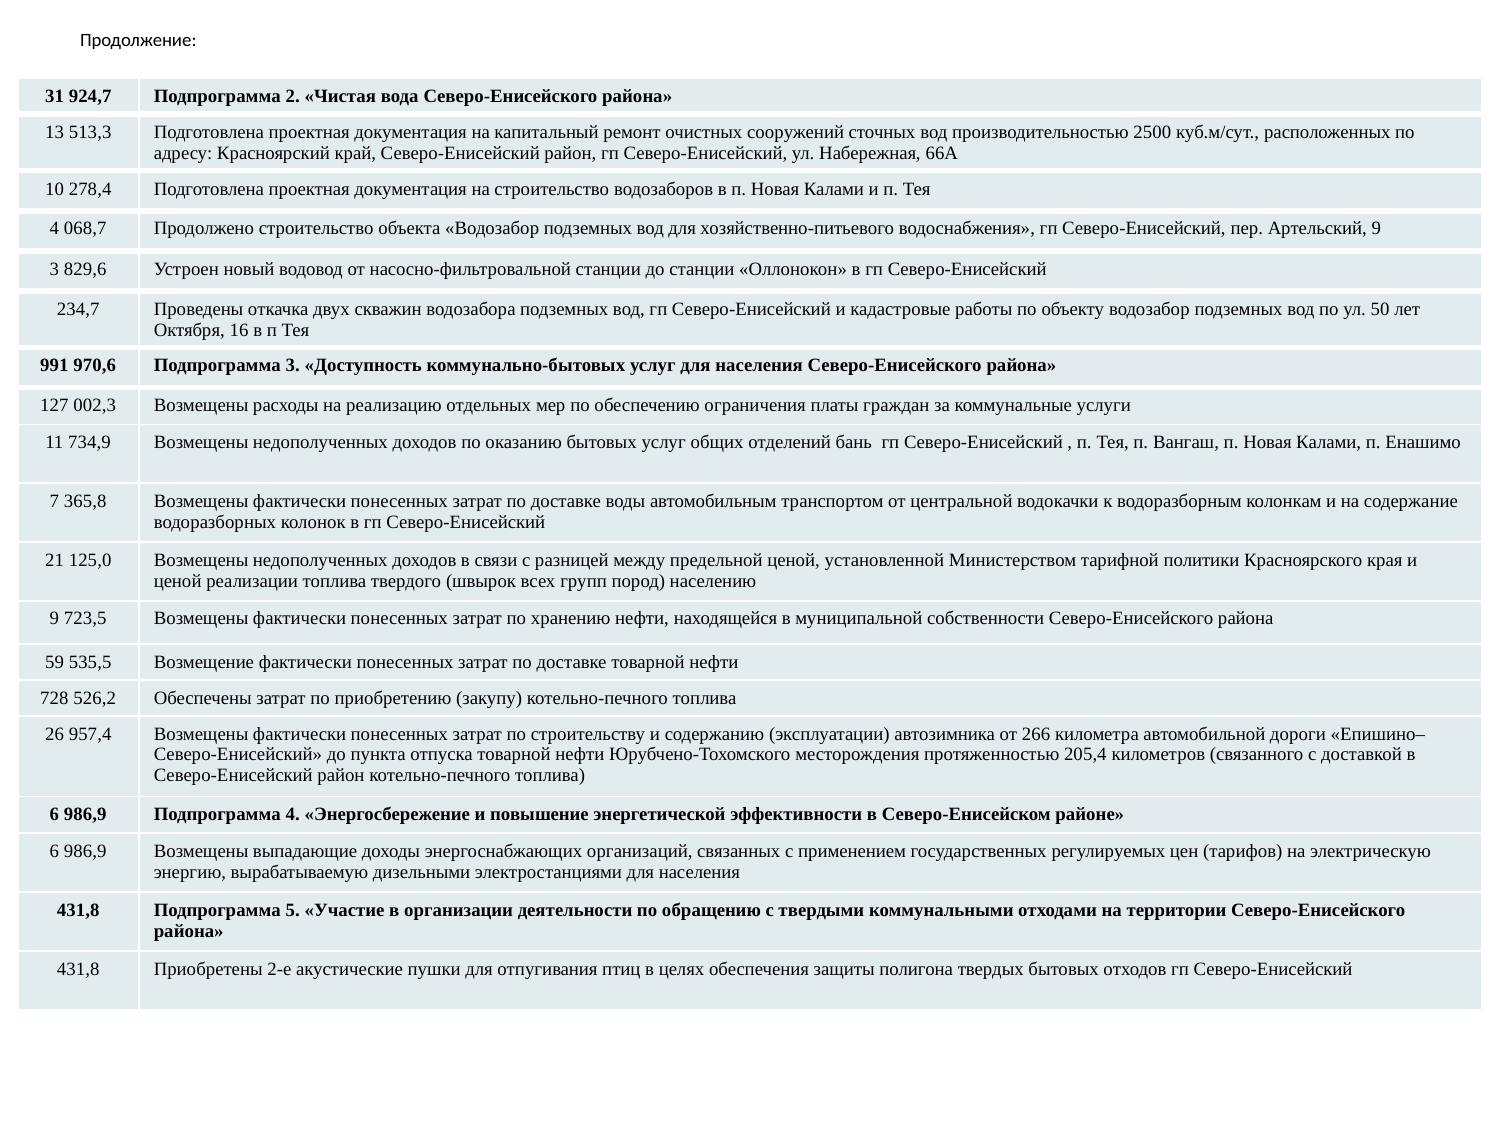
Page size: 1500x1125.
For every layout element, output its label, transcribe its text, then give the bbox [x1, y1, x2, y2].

title Продолжение: [64, 19, 1415, 65]
table_cell Приобретены 2-е акустические пушки для отпугивания птиц в целях обеспечения защиты полигона твердых бытовых отходов гп Северо-Енисейский [140, 952, 1481, 1009]
table_cell 9 723,5 [19, 602, 138, 643]
table_cell Устроен новый водовод от насосно-фильтровальной станции до станции «Оллонокон» в гп Северо-Енисейский [140, 254, 1481, 288]
table_cell Возмещены фактически понесенных затрат по доставке воды автомобильным транспортом от центральной водокачки к водоразборным колонкам и на содержание водоразборных колонок в гп Северо-Енисейский [140, 484, 1481, 541]
table_cell Возмещены фактически понесенных затрат по строительству и содержанию (эксплуатации) автозимника от 266 километра автомобильной дороги «Епишино–Северо-Енисейский» до пункта отпуска товарной нефти Юрубчено-Тохомского месторождения протяженностью 205,4 километров (связанного с доставкой в Северо-Енисейский район котельно-печного топлива) [140, 717, 1481, 796]
table_cell 3 829,6 [19, 254, 138, 288]
table_cell 11 734,9 [19, 425, 138, 482]
table_cell 991 970,6 [19, 350, 138, 385]
table_cell 26 957,4 [19, 717, 138, 796]
table_cell 234,7 [19, 294, 138, 345]
table_header Подпрограмма 2. «Чистая вода Северо-Енисейского района» [140, 79, 1481, 111]
table_cell 431,8 [19, 952, 138, 1009]
table_cell Возмещение фактически понесенных затрат по доставке товарной нефти [140, 645, 1481, 679]
table_cell Продолжено строительство объекта «Водозабор подземных вод для хозяйственно-питьевого водоснабжения», гп Северо-Енисейский, пер. Артельский, 9 [140, 214, 1481, 248]
table_cell 59 535,5 [19, 645, 138, 679]
table_cell Подпрограмма 4. «Энергосбережение и повышение энергетической эффективности в Северо-Енисейском районе» [140, 797, 1481, 832]
table_cell 127 002,3 [19, 390, 138, 424]
table_cell 21 125,0 [19, 543, 138, 600]
table_cell Подготовлена проектная документация на капитальный ремонт очистных сооружений сточных вод производительностью 2500 куб.м/сут., расположенных по адресу: Красноярский край, Северо-Енисейский район, гп Северо-Енисейский, ул. Набережная, 66А [140, 117, 1481, 168]
table_cell 13 513,3 [19, 117, 138, 168]
table_cell Подпрограмма 5. «Участие в организации деятельности по обращению с твердыми коммунальными отходами на территории Северо-Енисейского района» [140, 893, 1481, 950]
table_cell Возмещены недополученных доходов по оказанию бытовых услуг общих отделений бань гп Северо-Енисейский , п. Тея, п. Вангаш, п. Новая Калами, п. Енашимо [140, 425, 1481, 482]
table_cell 6 986,9 [19, 834, 138, 891]
table_cell Подпрограмма 3. «Доступность коммунально-бытовых услуг для населения Северо-Енисейского района» [140, 350, 1481, 385]
table_cell Проведены откачка двух скважин водозабора подземных вод, гп Северо-Енисейский и кадастровые работы по объекту водозабор подземных вод по ул. 50 лет Октября, 16 в п Тея [140, 294, 1481, 345]
table_cell 728 526,2 [19, 681, 138, 715]
table_cell Возмещены выпадающие доходы энергоснабжающих организаций, связанных с применением государственных регулируемых цен (тарифов) на электрическую энергию, вырабатываемую дизельными электростанциями для населения [140, 834, 1481, 891]
table_cell Подготовлена проектная документация на строительство водозаборов в п. Новая Калами и п. Тея [140, 173, 1481, 208]
table_cell 431,8 [19, 893, 138, 950]
table_cell Возмещены фактически понесенных затрат по хранению нефти, находящейся в муниципальной собственности Северо-Енисейского района [140, 602, 1481, 643]
table_cell 4 068,7 [19, 214, 138, 248]
table_cell 6 986,9 [19, 797, 138, 832]
table_cell Обеспечены затрат по приобретению (закупу) котельно-печного топлива [140, 681, 1481, 715]
table_cell Возмещены недополученных доходов в связи с разницей между предельной ценой, установленной Министерством тарифной политики Красноярского края и ценой реализации топлива твердого (швырок всех групп пород) населению [140, 543, 1481, 600]
table_cell Возмещены расходы на реализацию отдельных мер по обеспечению ограничения платы граждан за коммунальные услуги [140, 390, 1481, 424]
table_cell 10 278,4 [19, 173, 138, 208]
table_cell 7 365,8 [19, 484, 138, 541]
table_header 31 924,7 [19, 79, 138, 111]
